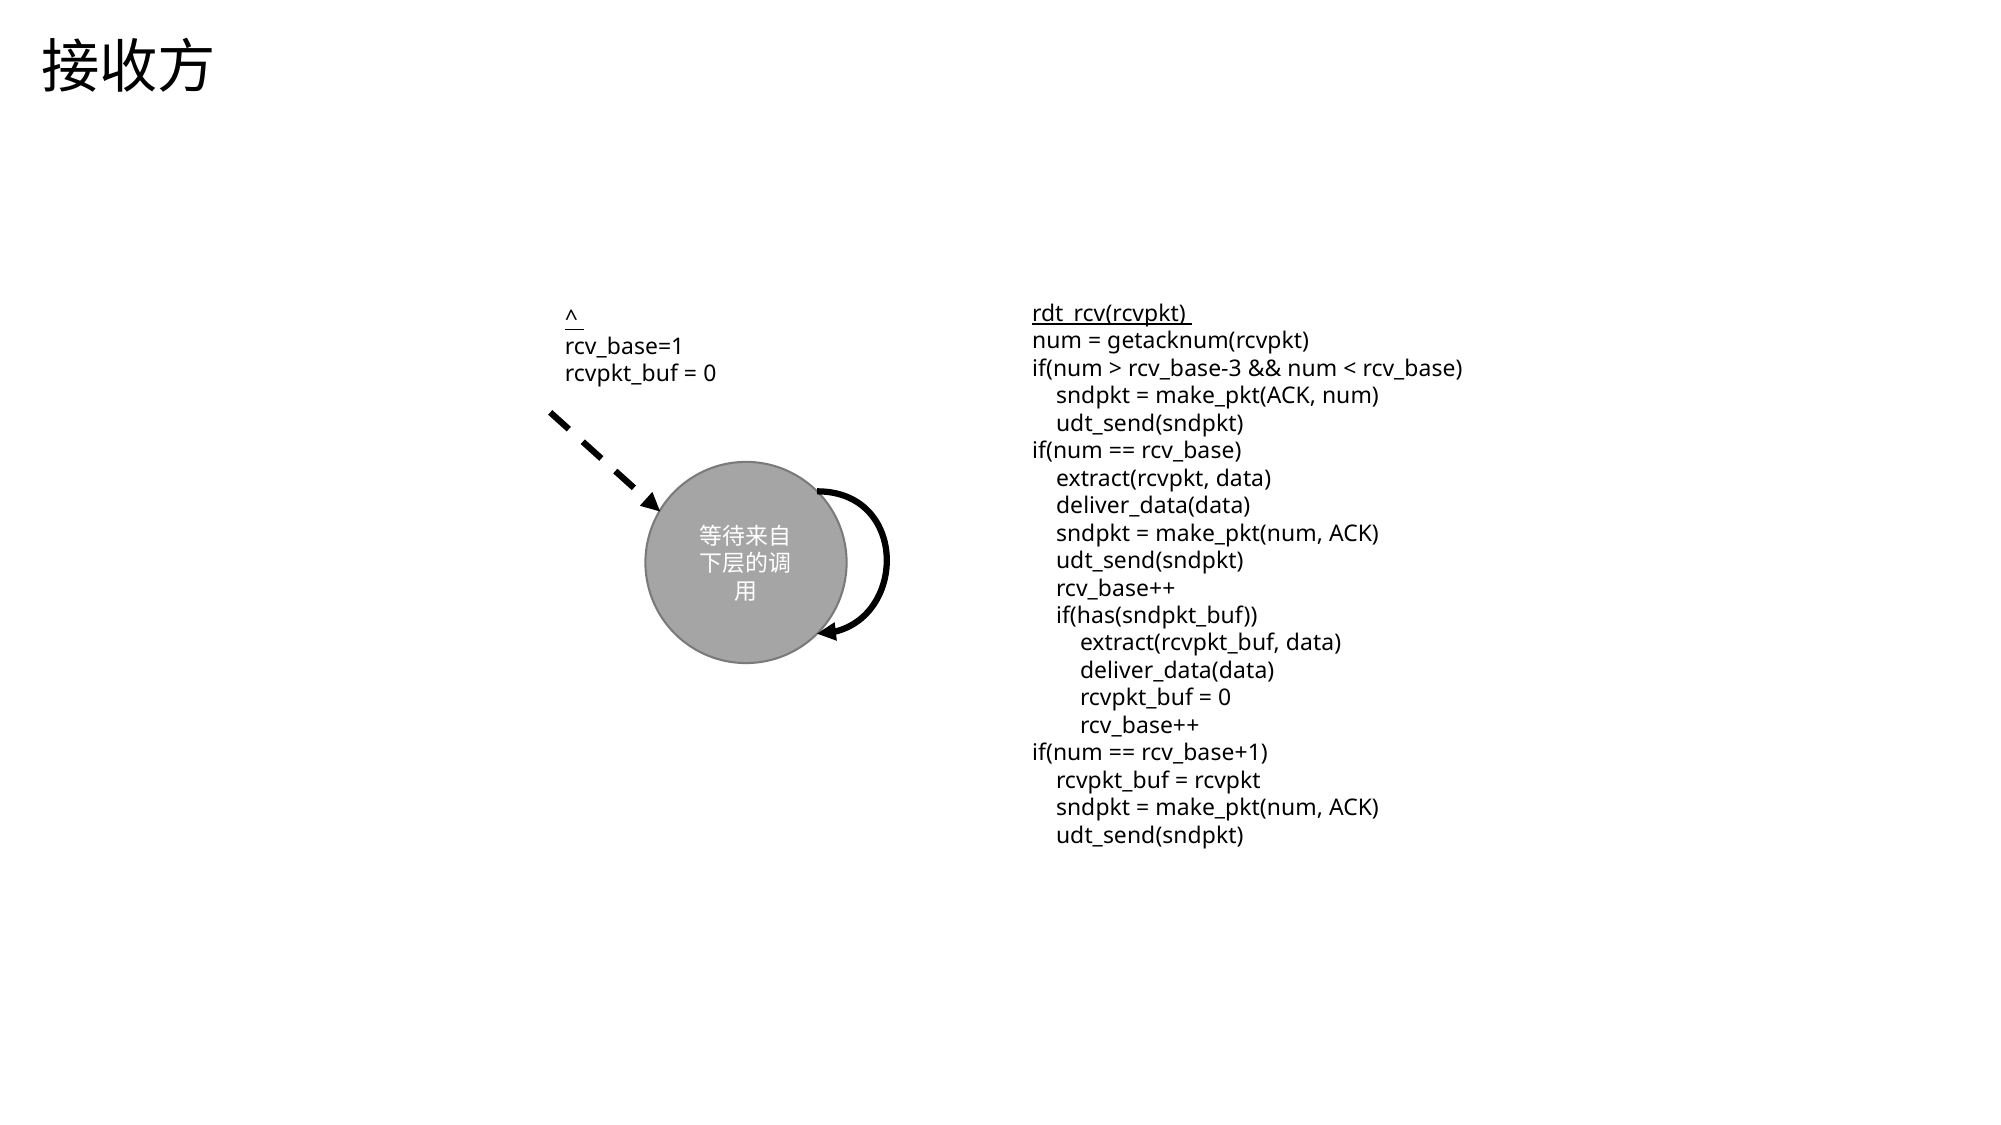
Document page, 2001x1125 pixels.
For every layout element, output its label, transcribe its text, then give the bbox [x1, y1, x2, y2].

text_box 等待来自下层的调用 [644, 460, 848, 665]
text_box ^ rcv_base=1 rcvpkt_buf = 0 [550, 296, 752, 394]
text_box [550, 412, 661, 512]
text_box 接收方 [26, 22, 238, 107]
text_box rdt_rcv(rcvpkt) num = getacknum(rcvpkt) if(num > rcv_base-3 && num < rcv_base) sndpkt = make_pkt(ACK, num) udt_send(sndpkt) if(num == rcv_base) extract(rcvpkt, data) deliver_data(data) sndpkt = make_pkt(num, ACK) udt_send(sndpkt) rcv_base++ if(has(sndpkt_buf)) extract(rcvpkt_buf, data) deliver_data(data) rcvpkt_buf = 0 rcv_base++ if(num == rcv_base+1) rcvpkt_buf = rcvpkt sndpkt = make_pkt(num, ACK) udt_send(sndpkt) [1017, 291, 1593, 856]
